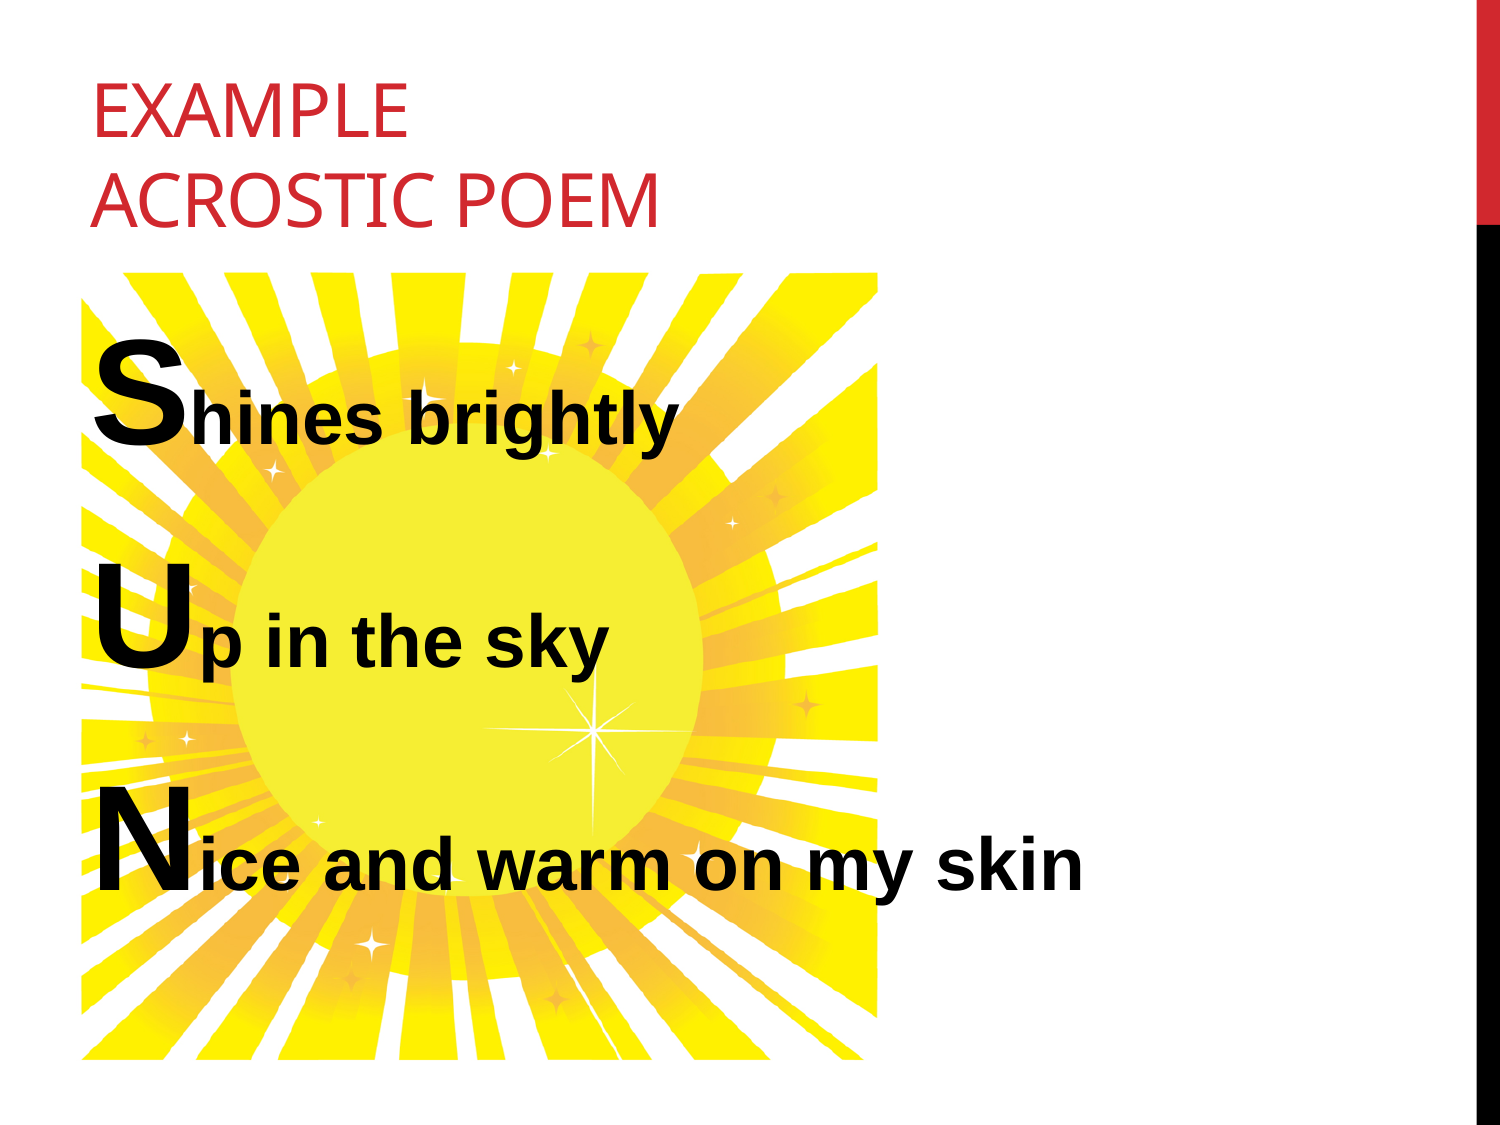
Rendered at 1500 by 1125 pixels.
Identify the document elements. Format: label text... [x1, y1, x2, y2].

list Shines brightly Up in the sky Nice and warm on my skin [909, 287, 1325, 1005]
title Example acrostic poem [75, 25, 1025, 250]
picture [61, 249, 901, 1088]
